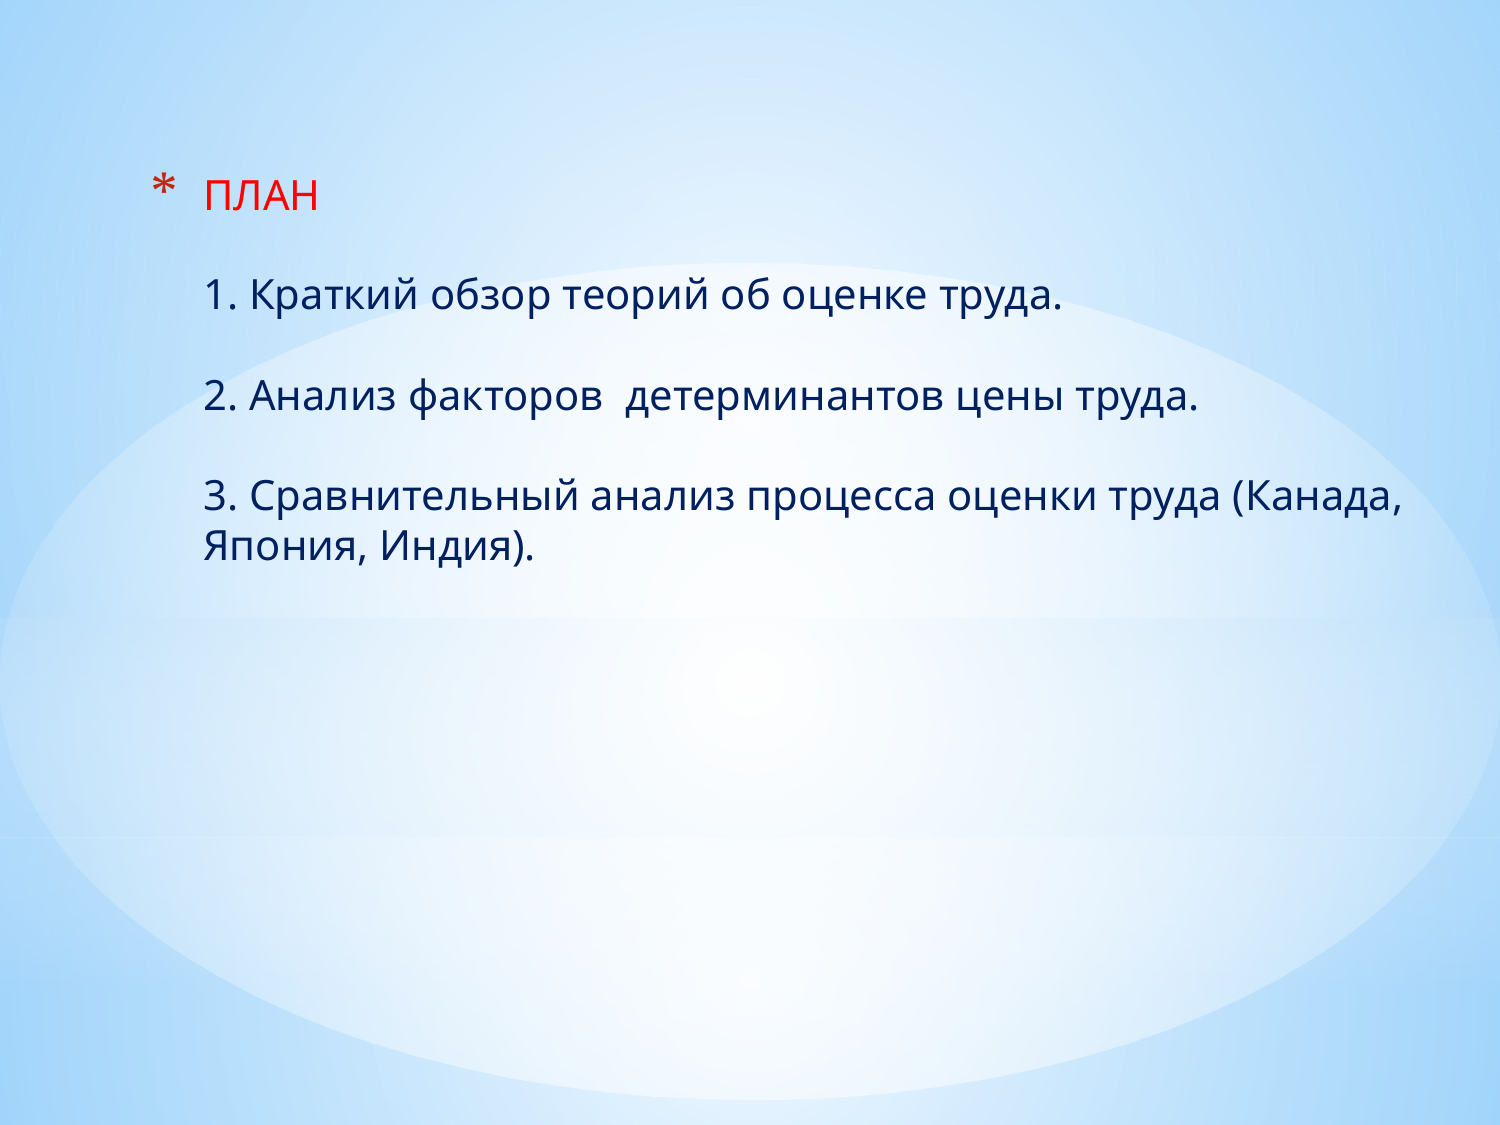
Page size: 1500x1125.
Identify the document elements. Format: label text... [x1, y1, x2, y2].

title ПЛАН 1. Краткий обзор теорий об оценке труда. 2. Анализ факторов детерминантов цены труда. 3. Сравнительный анализ процесса оценки труда (Канада, Япония, Индия). [135, 160, 1424, 882]
